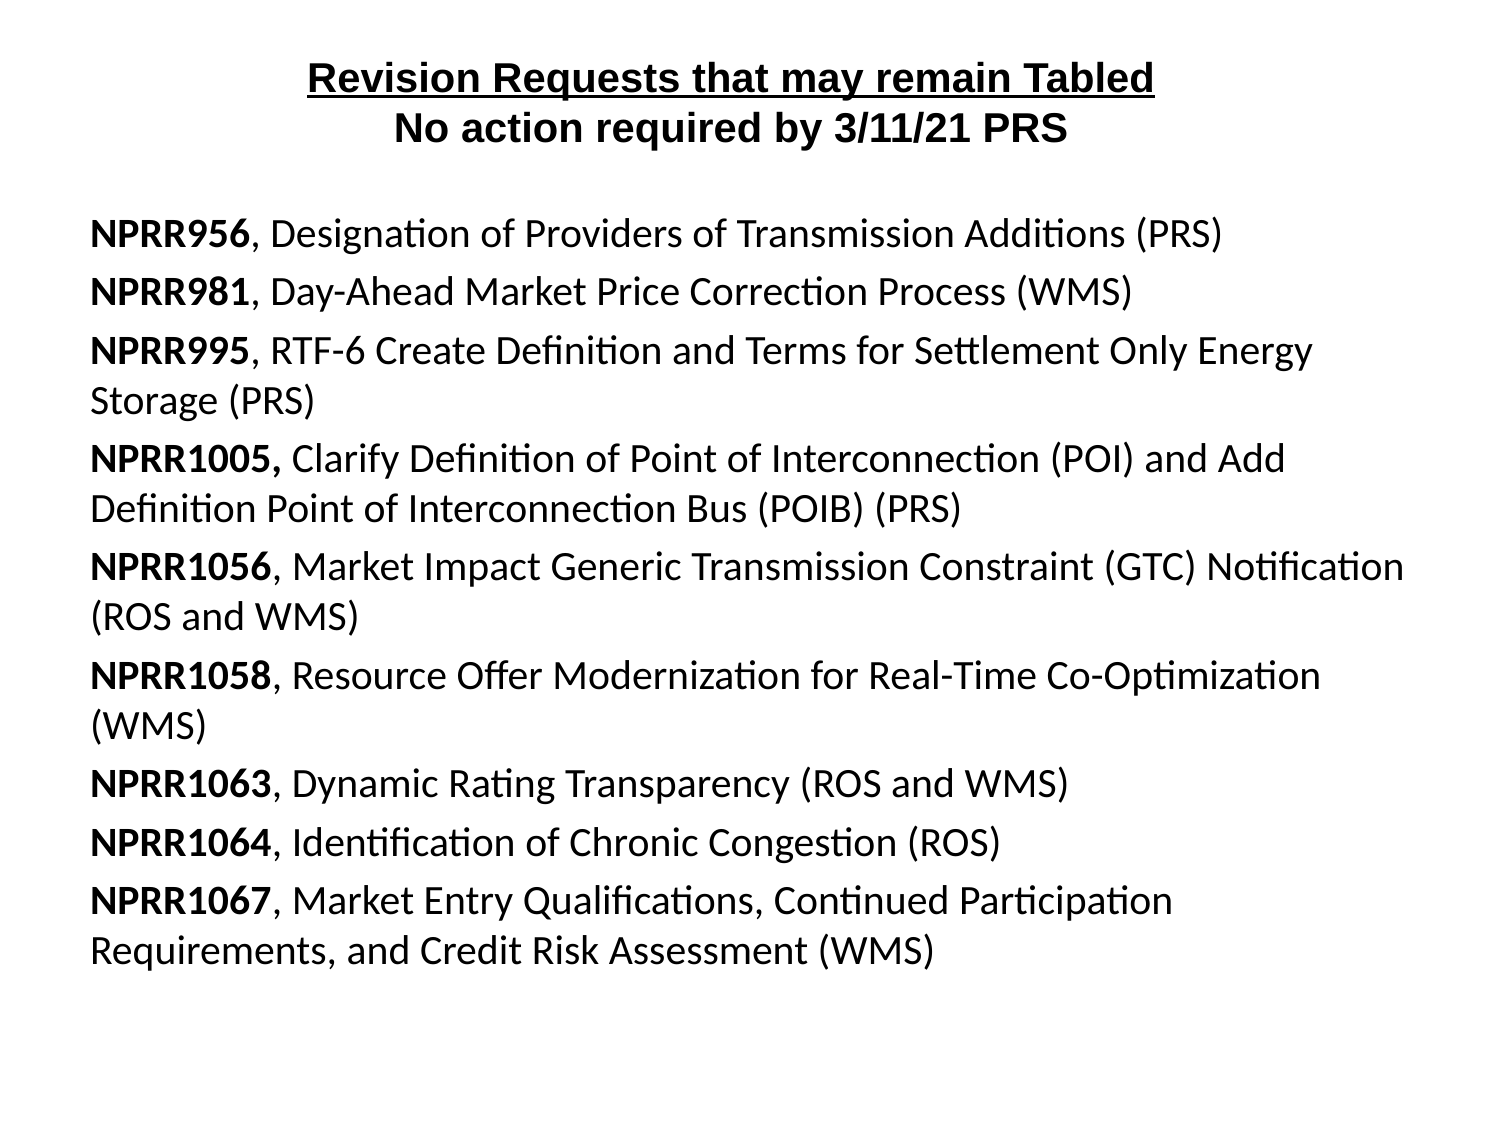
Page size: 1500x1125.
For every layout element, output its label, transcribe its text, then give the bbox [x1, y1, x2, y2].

title Revision Requests that may remain Tabled No action required by 3/11/21 PRS [75, 62, 1388, 149]
subtitle NPRR956, Designation of Providers of Transmission Additions (PRS) NPRR981, Day-Ahead Market Price Correction Process (WMS) NPRR995, RTF-6 Create Definition and Terms for Settlement Only Energy Storage (PRS) NPRR1005, Clarify Definition of Point of Interconnection (POI) and Add Definition Point of Interconnection Bus (POIB) (PRS) NPRR1056, Market Impact Generic Transmission Constraint (GTC) Notification (ROS and WMS) NPRR1058, Resource Offer Modernization for Real-Time Co-Optimization (WMS) NPRR1063, Dynamic Rating Transparency (ROS and WMS) NPRR1064, Identification of Chronic Congestion (ROS) NPRR1067, Market Entry Qualifications, Continued Participation Requirements, and Credit Risk Assessment (WMS) [75, 149, 1438, 1063]
